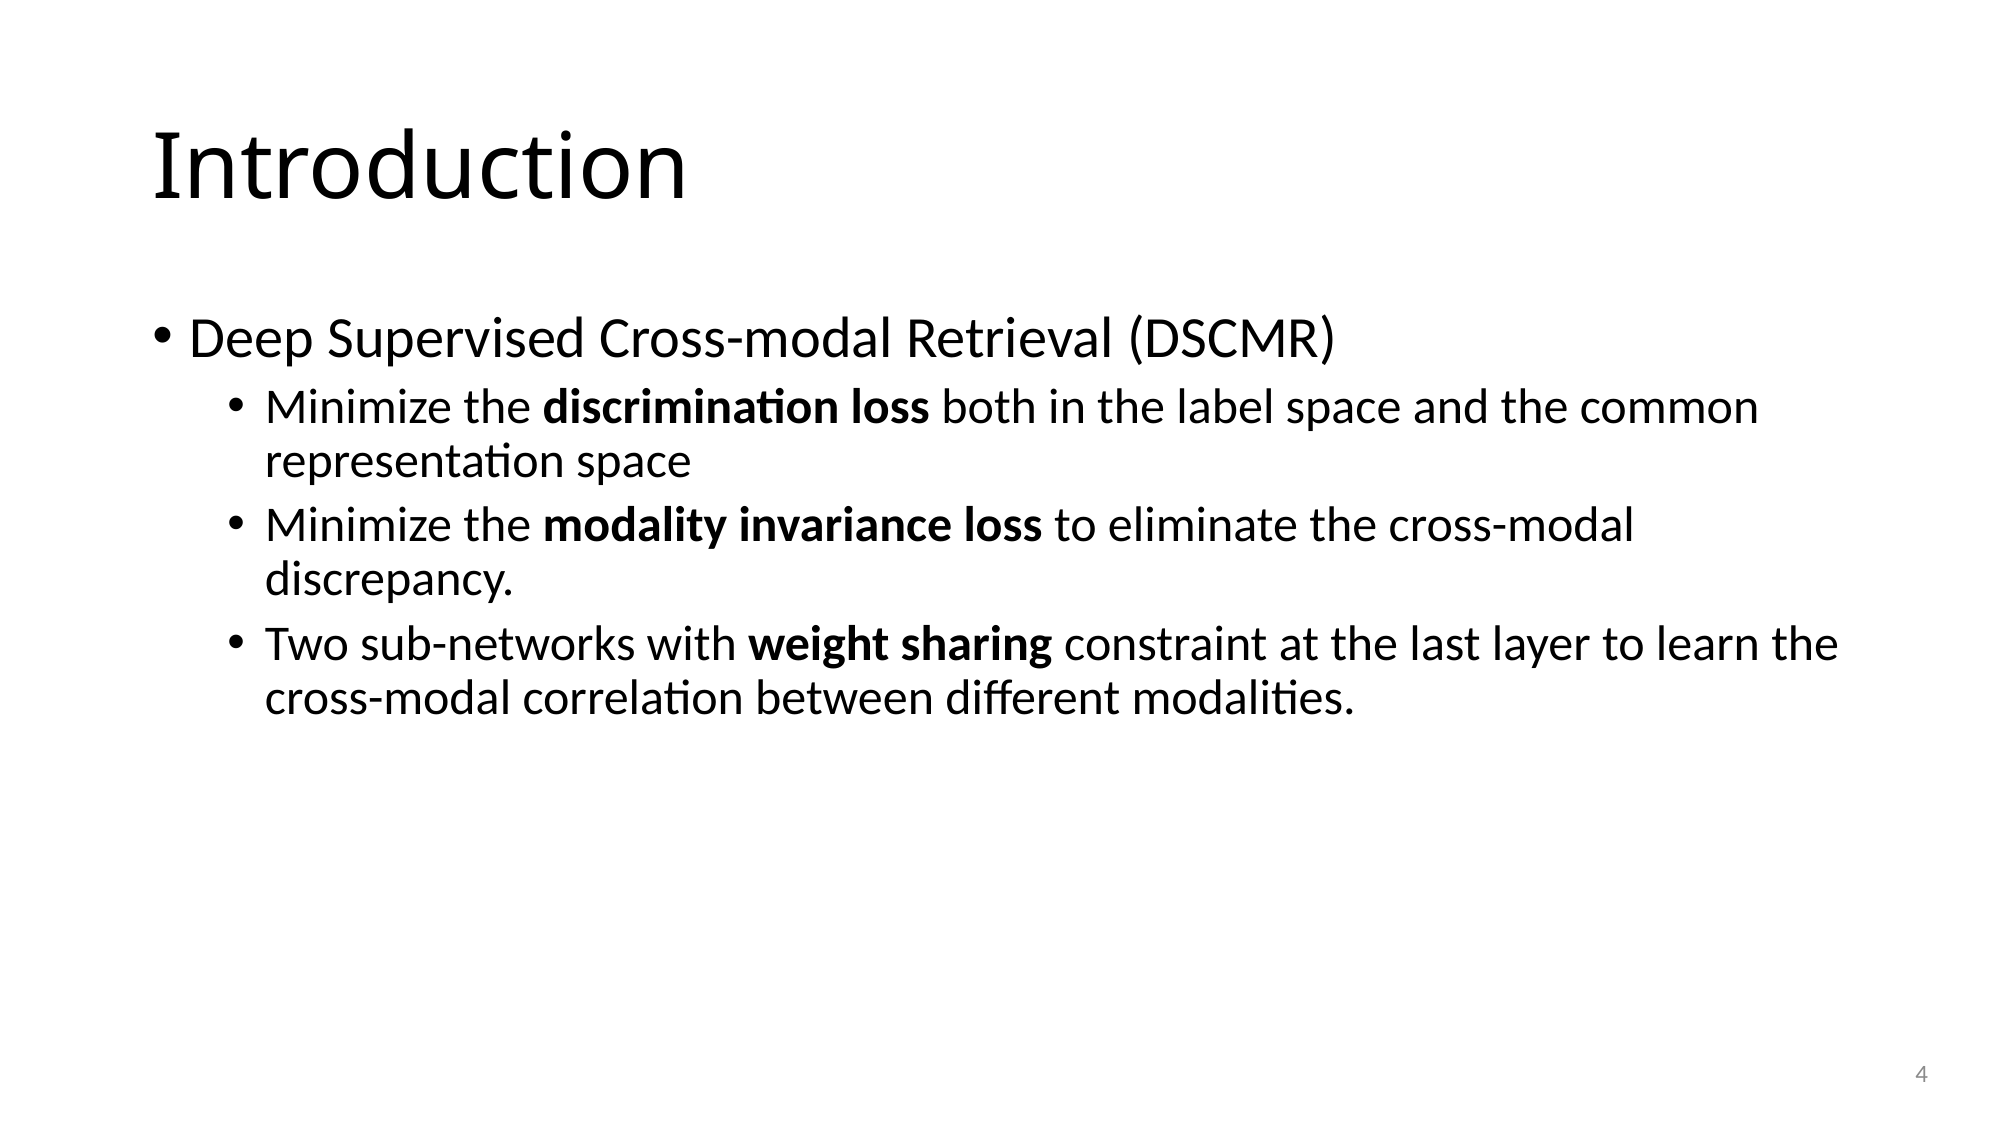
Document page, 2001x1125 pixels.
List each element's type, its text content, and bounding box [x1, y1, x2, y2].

slide_number 4 [1493, 1042, 1944, 1103]
list Deep Supervised Cross-modal Retrieval (DSCMR) Minimize the discrimination loss both in the label space and the common representation space Minimize the modality invariance loss to eliminate the cross-modal discrepancy. Two sub-networks with weight sharing constraint at the last layer to learn the cross-modal correlation between different modalities. [137, 299, 1863, 1014]
title Introduction [137, 59, 1863, 278]
